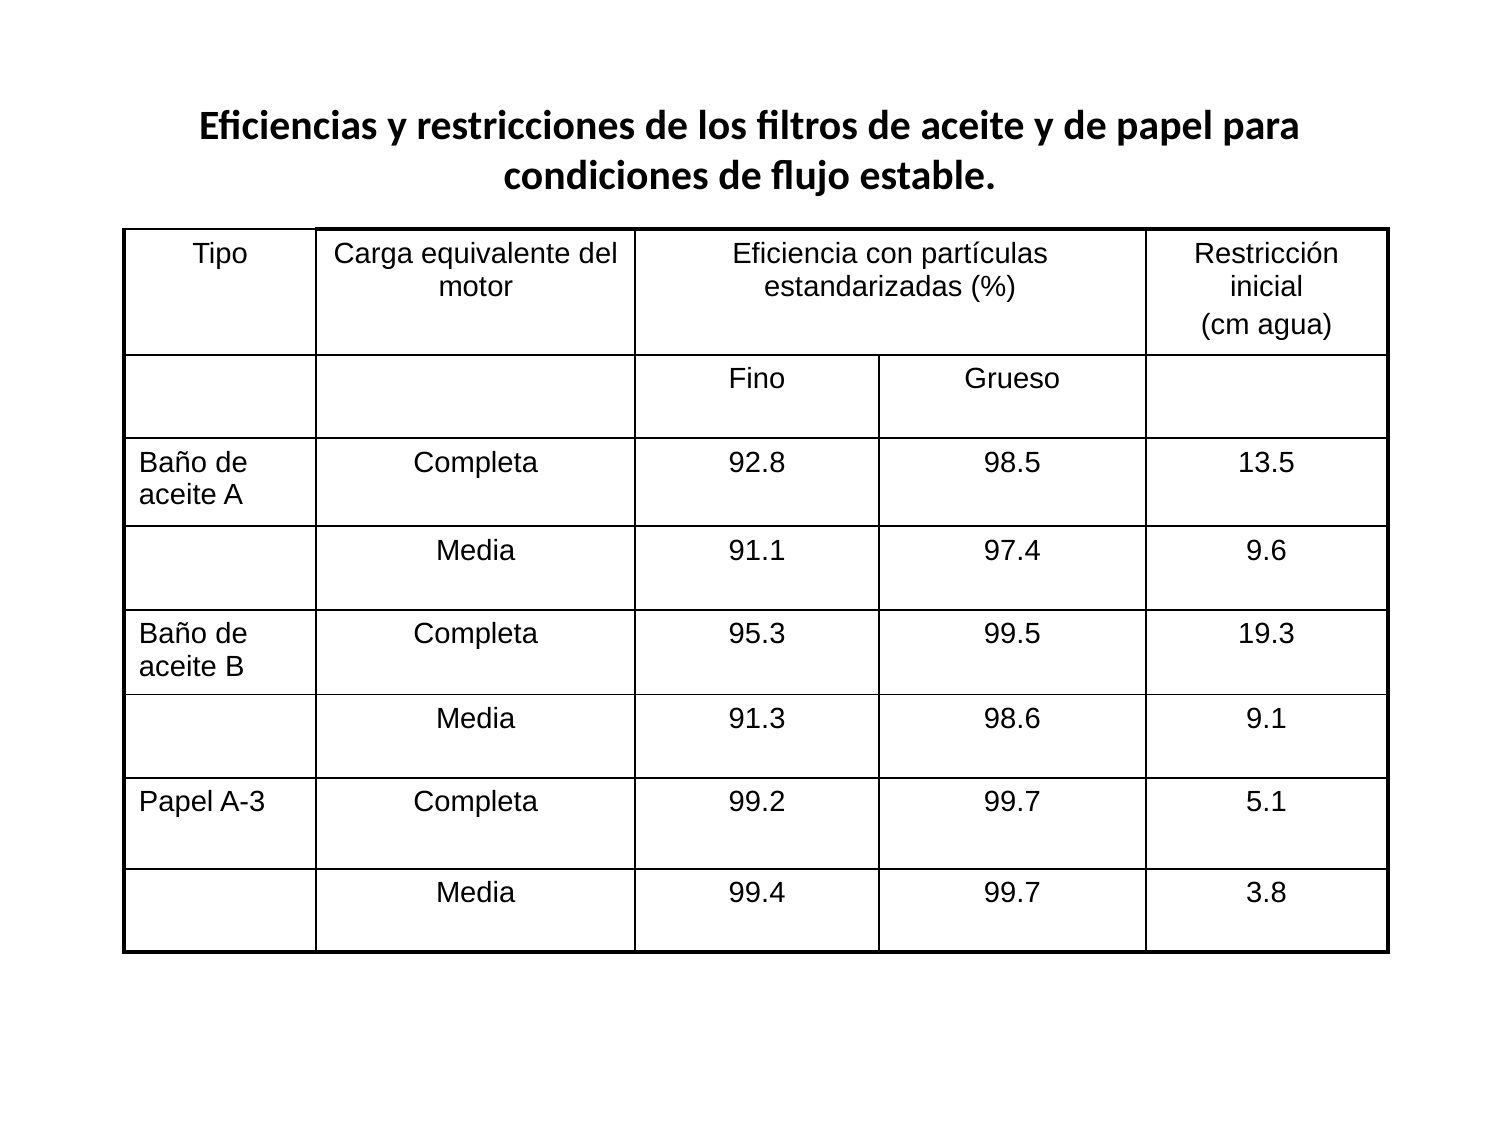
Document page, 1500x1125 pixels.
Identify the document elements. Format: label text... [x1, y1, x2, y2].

table_cell 92.8 [636, 439, 878, 525]
table_cell 9.1 [1147, 695, 1386, 777]
table_cell 5.1 [1147, 779, 1386, 868]
table_cell [317, 356, 634, 437]
table_cell Completa [317, 779, 634, 868]
table_cell 19.3 [1147, 611, 1386, 694]
table_cell Grueso [880, 356, 1145, 437]
table_cell 98.5 [880, 439, 1145, 525]
table_cell 95.3 [636, 611, 878, 694]
table_cell [126, 870, 315, 950]
table_cell 99.5 [880, 611, 1145, 694]
table_cell 9.6 [1147, 527, 1386, 609]
table_cell Fino [636, 356, 878, 437]
table_cell [126, 527, 315, 609]
table_cell Completa [317, 611, 634, 694]
table_cell Media [317, 870, 634, 950]
table_header Restricción inicial (cm agua) [1147, 231, 1386, 354]
table_cell [126, 356, 315, 437]
table_cell 99.4 [636, 870, 878, 950]
table_cell Baño de aceite B [126, 611, 315, 694]
table_header Tipo [126, 230, 315, 354]
table_cell 99.7 [880, 779, 1145, 868]
table_cell 97.4 [880, 527, 1145, 609]
table_cell 91.3 [636, 695, 878, 777]
table_header Carga equivalente del motor [317, 231, 634, 354]
table_cell Papel A-3 [126, 779, 315, 868]
table_cell 99.7 [880, 870, 1145, 950]
table_cell 3.8 [1147, 870, 1386, 950]
table_cell Media [317, 527, 634, 609]
table_cell 91.1 [636, 527, 878, 609]
table_cell 99.2 [636, 779, 878, 868]
table_cell 98.6 [880, 695, 1145, 777]
table_cell Media [317, 695, 634, 777]
table_cell Completa [317, 439, 634, 525]
table_header Eficiencia con partículas estandarizadas (%) [636, 231, 1145, 354]
text_box Eficiencias y restricciones de los filtros de aceite y de papel para condiciones de flujo estable. [159, 90, 1341, 205]
table_cell [1147, 356, 1386, 437]
table_cell 13.5 [1147, 439, 1386, 525]
table_cell Baño de aceite A [126, 439, 315, 525]
table_cell [126, 695, 315, 777]
